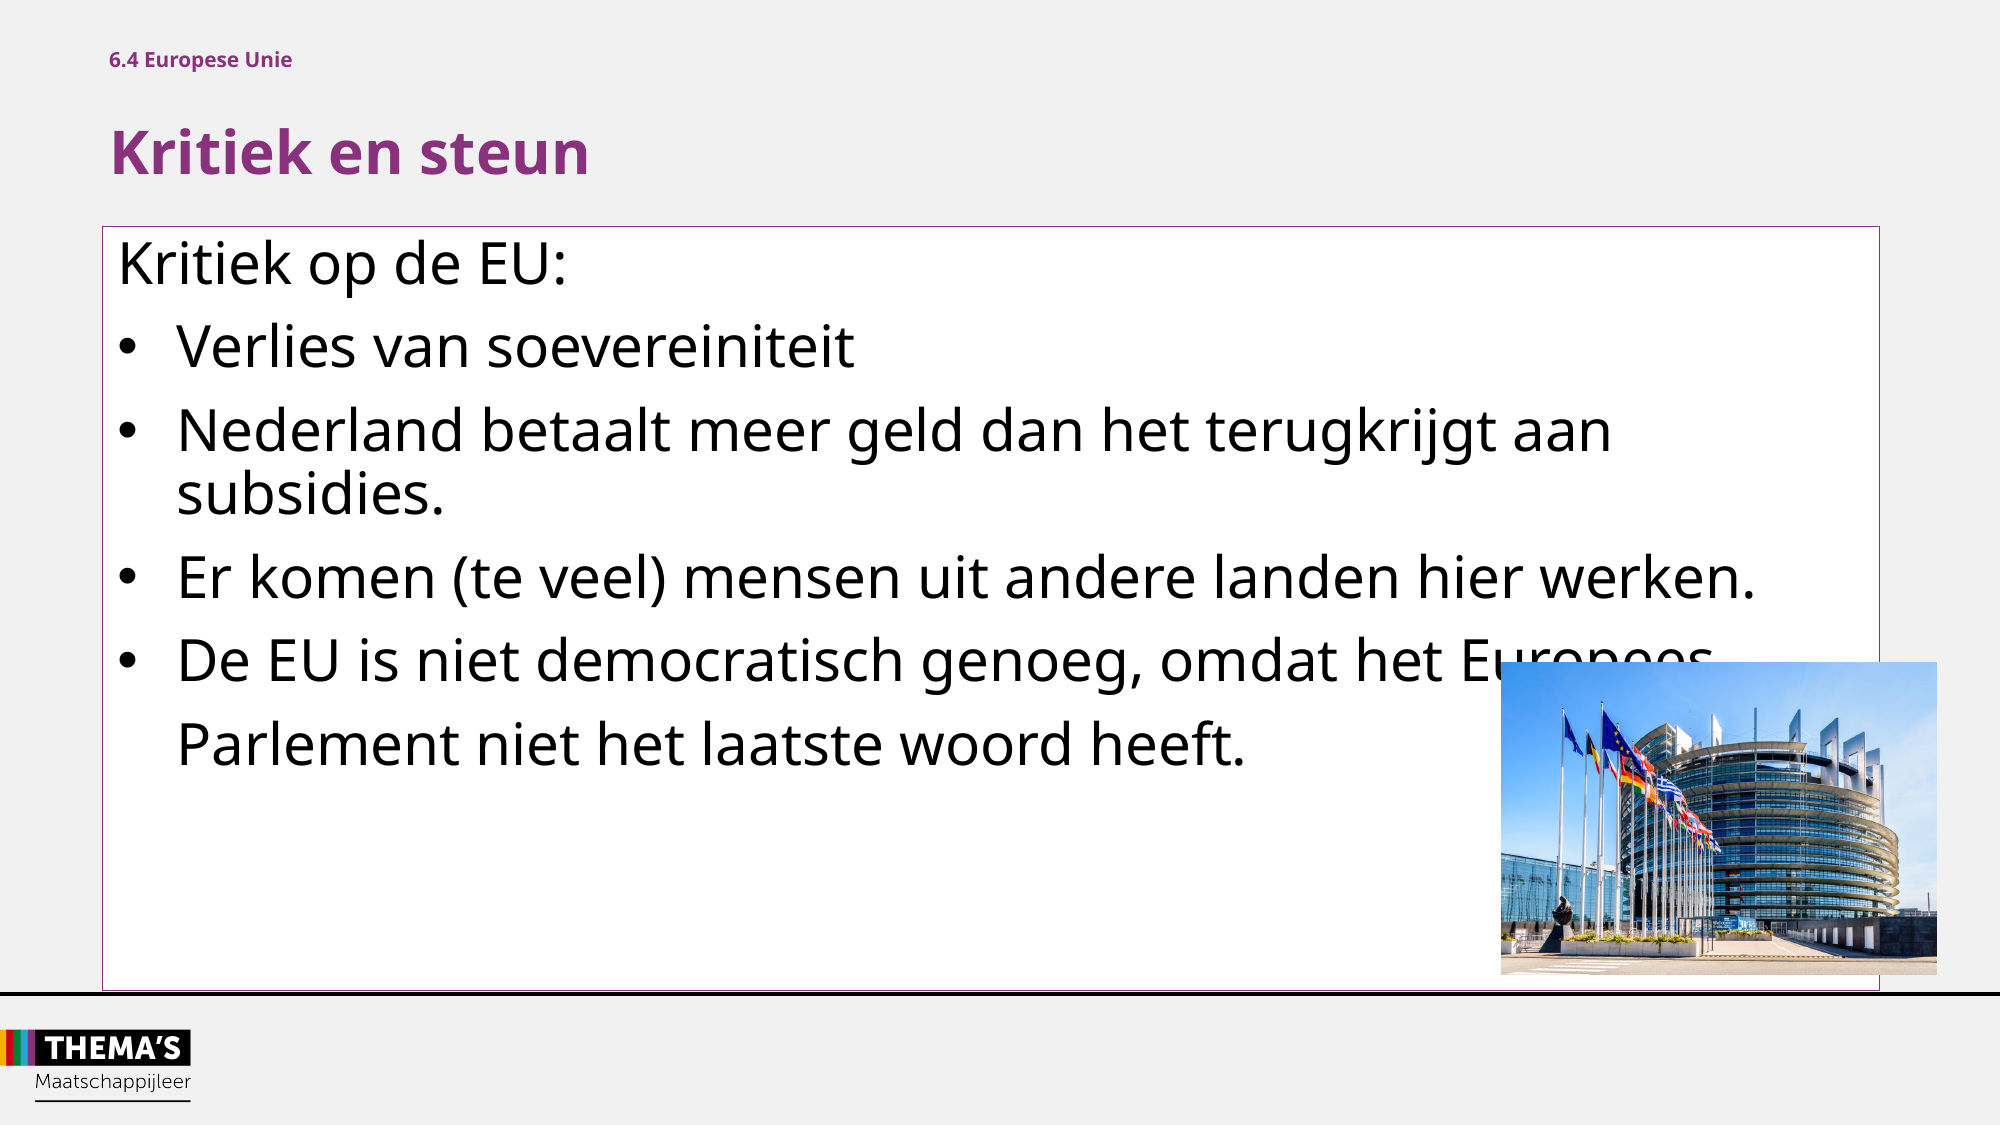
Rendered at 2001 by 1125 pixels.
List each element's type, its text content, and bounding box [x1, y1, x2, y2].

picture [1501, 662, 1937, 975]
list Kritiek en steun [94, 114, 1879, 205]
list Kritiek op de EU: Verlies van soevereiniteit Nederland betaalt meer geld dan het terugkrijgt aan subsidies. Er komen (te veel) mensen uit andere landen hier werken. De EU is niet democratisch genoeg, omdat het Europees Parlement niet het laatste woord heeft. [102, 226, 1880, 991]
list 6.4 Europese Unie [94, 33, 941, 88]
picture [0, 993, 203, 1125]
